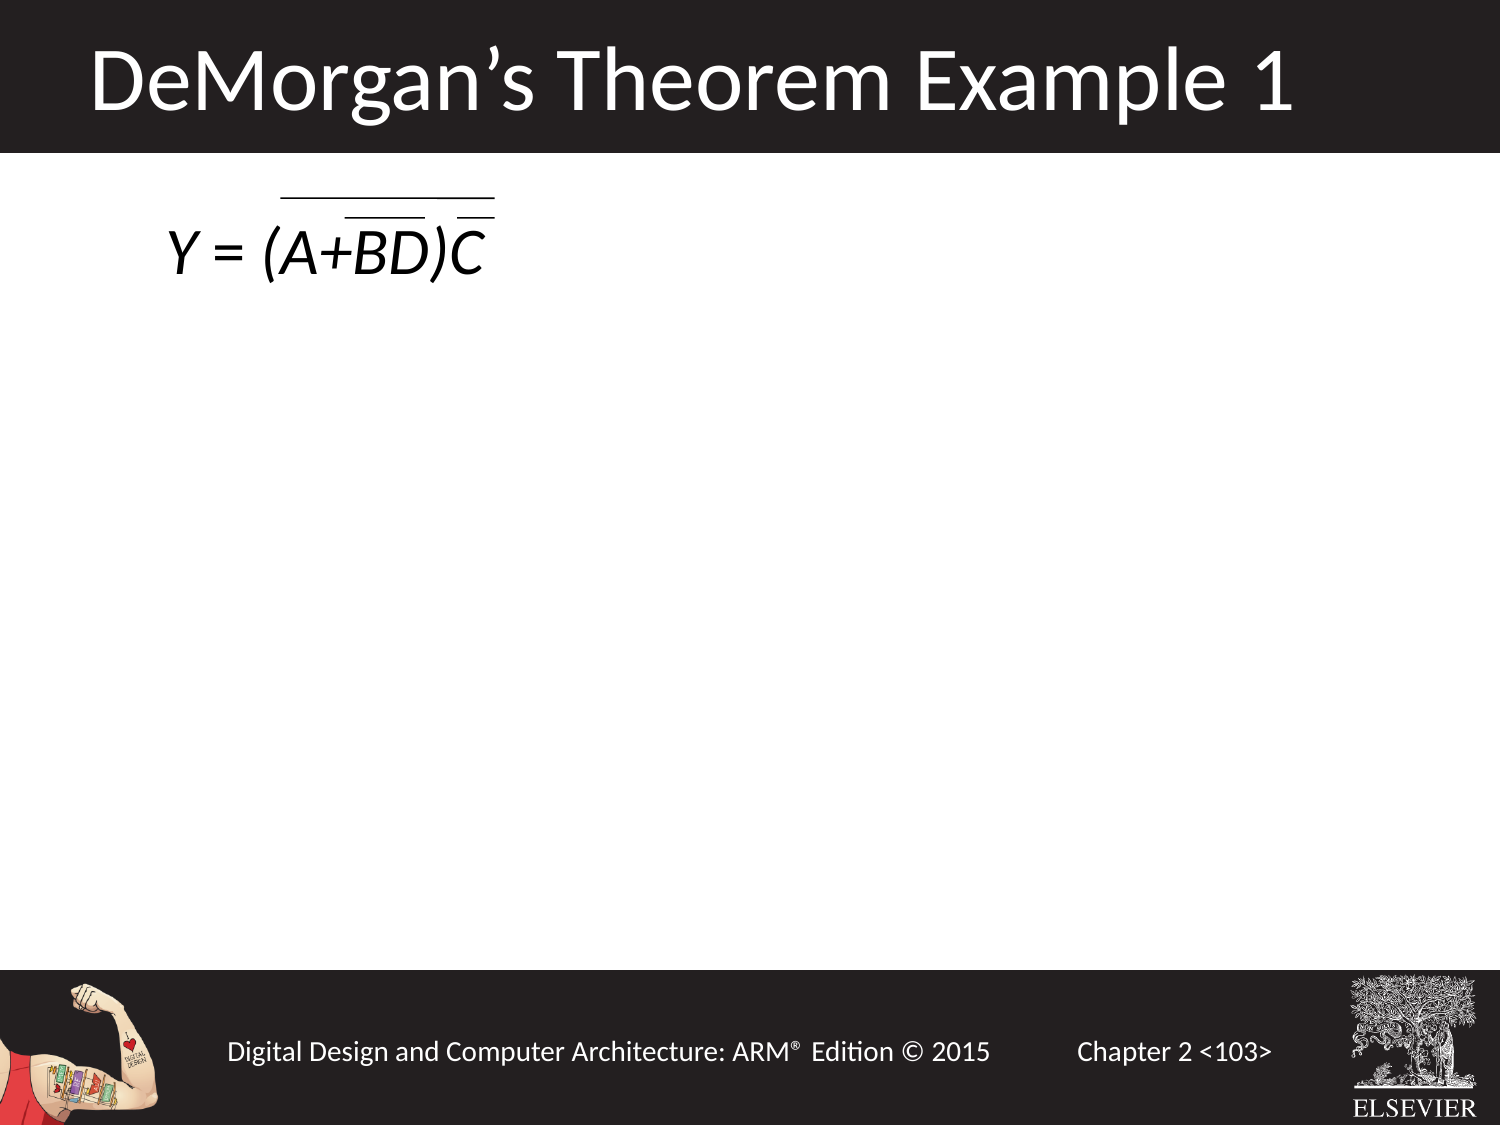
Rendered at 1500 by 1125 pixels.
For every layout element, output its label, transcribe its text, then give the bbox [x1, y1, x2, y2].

picture [0, 979, 163, 1125]
text_box DeMorgan’s Theorem Example 1 [75, 11, 1375, 136]
picture [1350, 974, 1477, 1117]
list Y = (A+BD)C [150, 200, 775, 1013]
